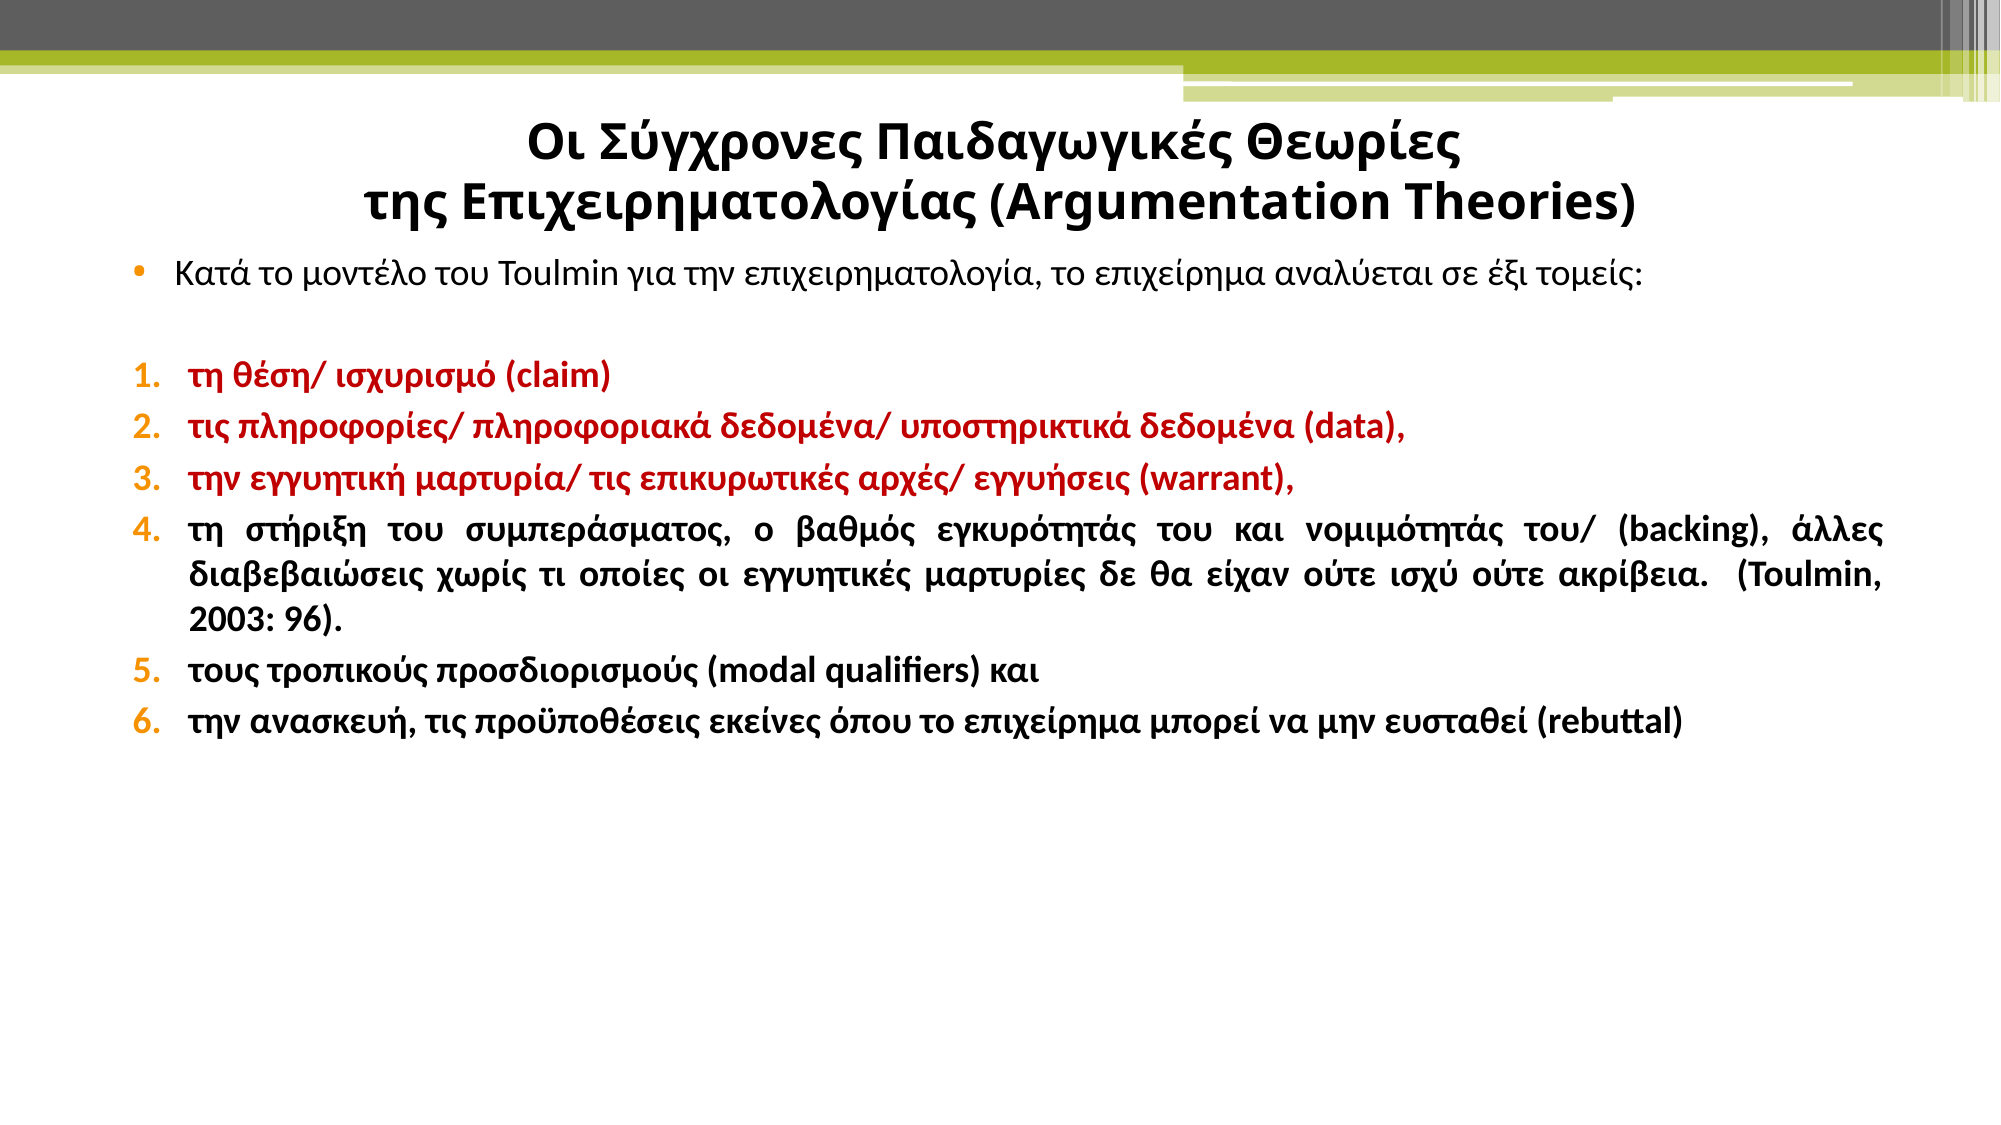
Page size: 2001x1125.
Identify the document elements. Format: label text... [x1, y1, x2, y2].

list Κατά το μοντέλο του Toulmin για την επιχειρηματολογία, το επιχείρημα αναλύεται σε έξι τομείς: τη θέση/ ισχυρισμό (claim) τις πληροφορίες/ πληροφοριακά δεδομένα/ υποστηρικτικά δεδομένα (data), την εγγυητική μαρτυρία/ τις επικυρωτικές αρχές/ εγγυήσεις (warrant), τη στήριξη του συµπεράσµατος, ο βαθμός εγκυρότητάς του και νομιμότητάς του/ (backing), άλλες διαβεβαιώσεις χωρίς τι οποίες οι εγγυητικές μαρτυρίες δε θα είχαν ούτε ισχύ ούτε ακρίβεια. (Toulmin, 2003: 96). τους τροπικούς προσδιορισµούς (modal qualifiers) και την ανασκευή, τις προϋποθέσεις εκείνες όπου το επιχείρημα μπορεί να μην ευσταθεί (rebuttal) [99, 240, 1900, 1079]
title Οι Σύγχρονες Παιδαγωγικές Θεωρίες της Επιχειρηματολογίας (Argumentation Theories) [99, 116, 1900, 223]
